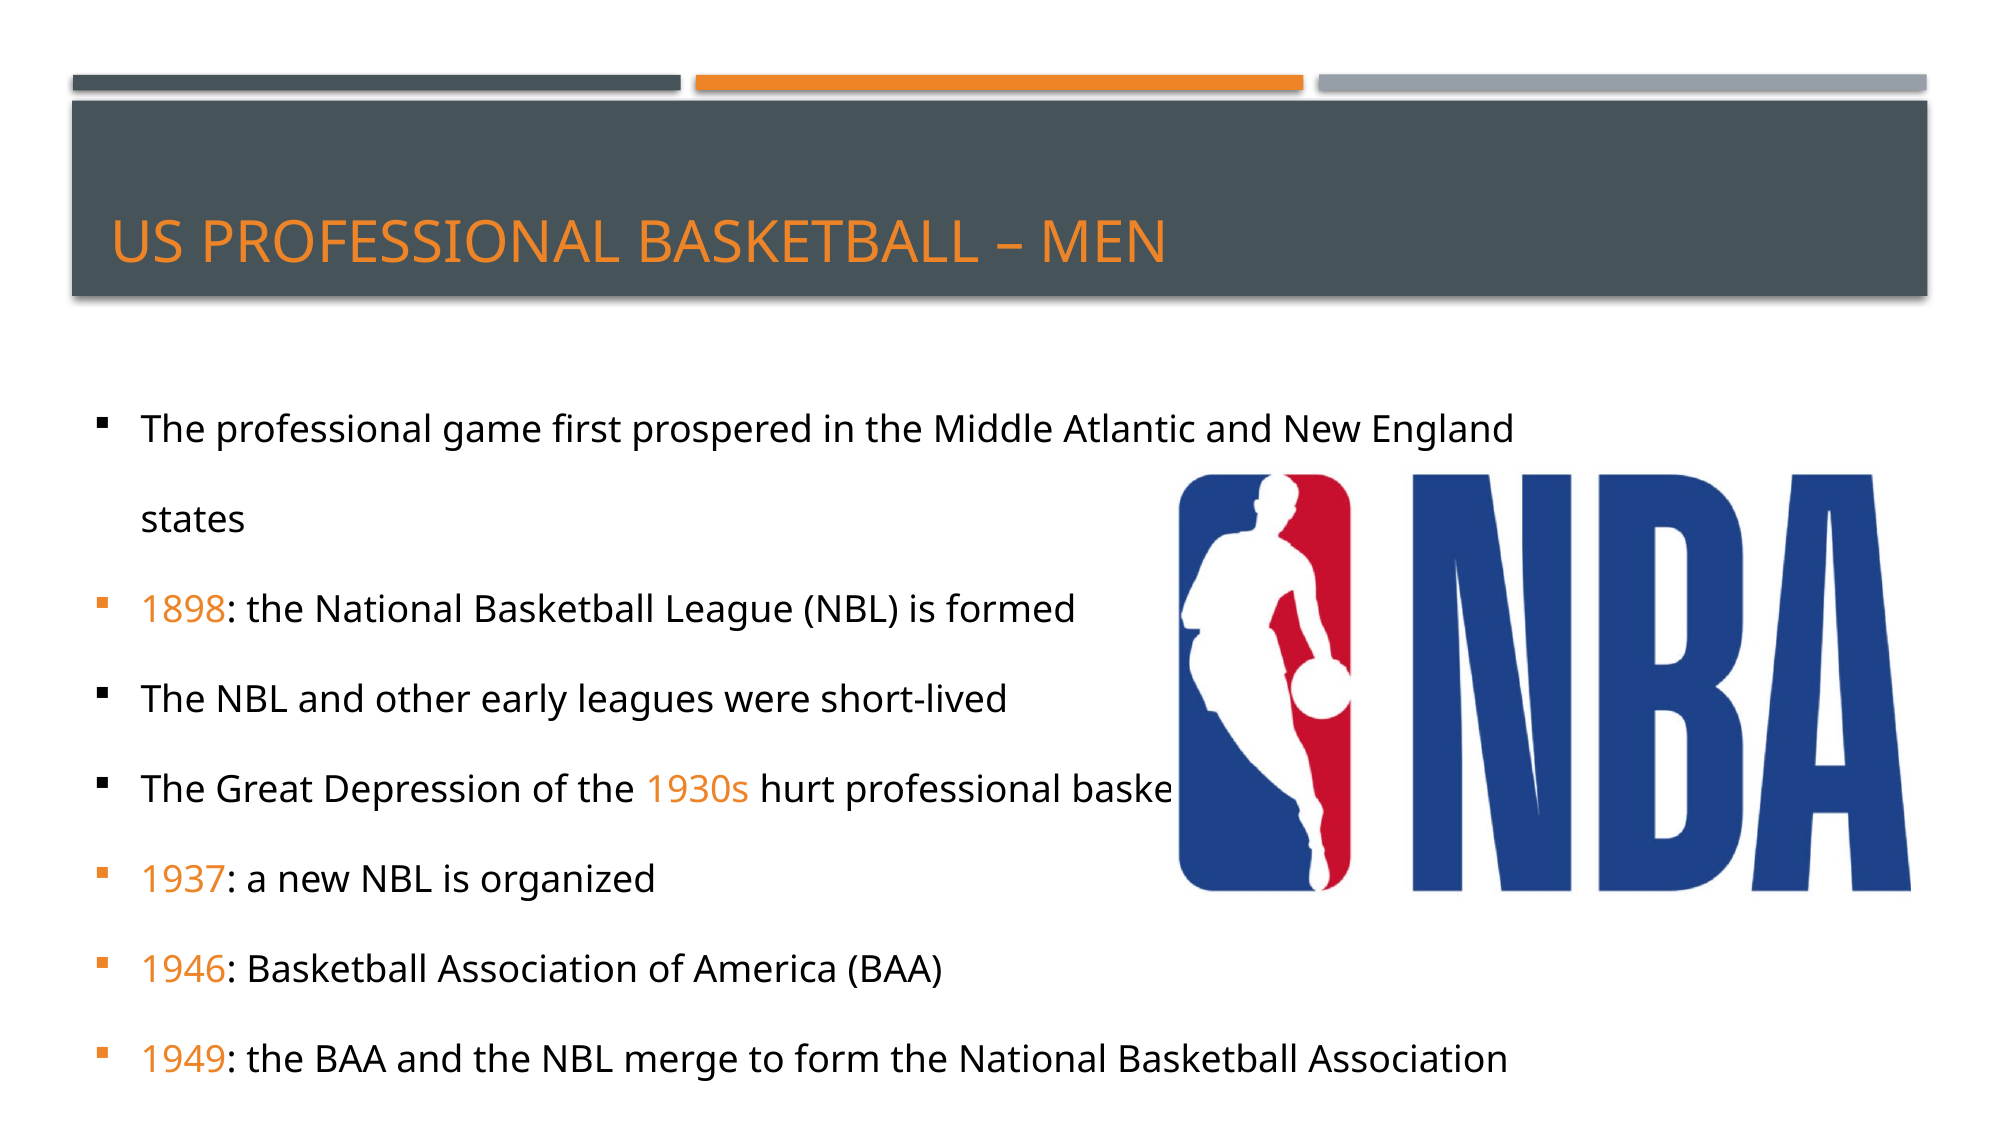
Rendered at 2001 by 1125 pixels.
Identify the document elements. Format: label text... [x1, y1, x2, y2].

picture [1171, 464, 1912, 899]
text_box The professional game first prospered in the Middle Atlantic and New England states 1898: the National Basketball League (NBL) is formed The NBL and other early leagues were short-lived The Great Depression of the 1930s hurt professional basketball 1937: a new NBL is organized 1946: Basketball Association of America (BAA) 1949: the BAA and the NBL merge to form the National Basketball Association (NBA) [79, 352, 1573, 1125]
title US Professional basketball – Men [95, 115, 1905, 282]
